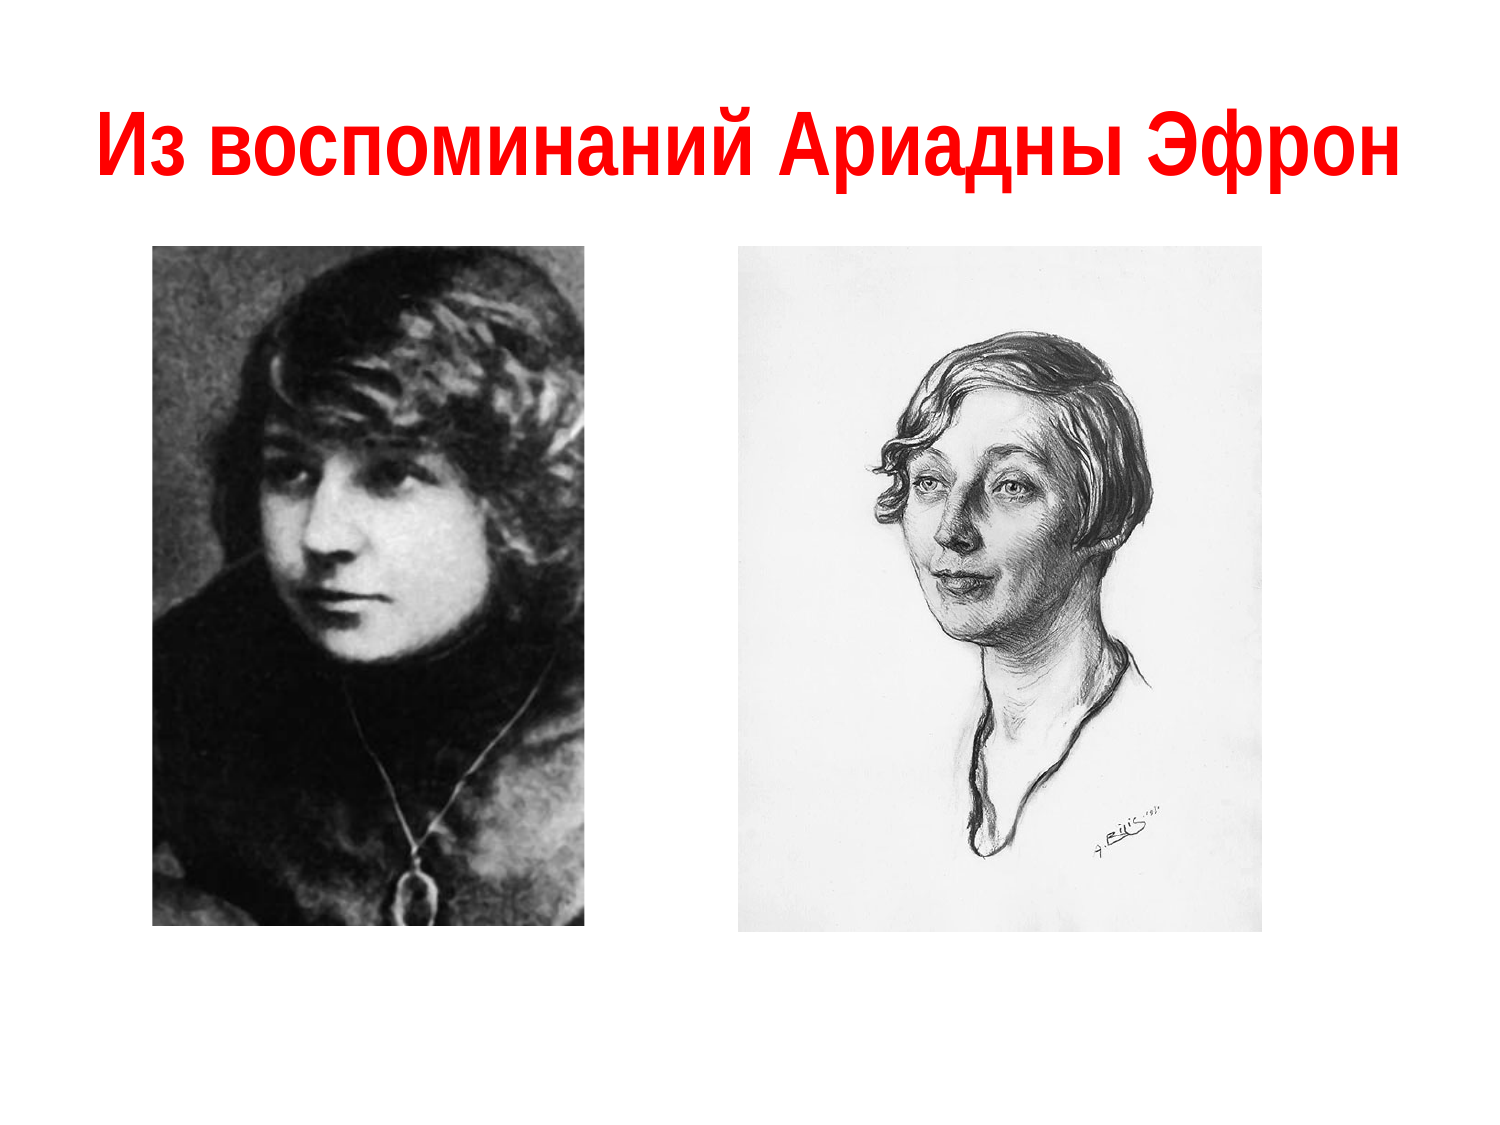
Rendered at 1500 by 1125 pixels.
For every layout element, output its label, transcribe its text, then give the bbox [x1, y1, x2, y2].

picture [152, 245, 585, 926]
picture [738, 245, 1263, 932]
title Из воспоминаний Ариадны Эфрон [75, 45, 1425, 233]
